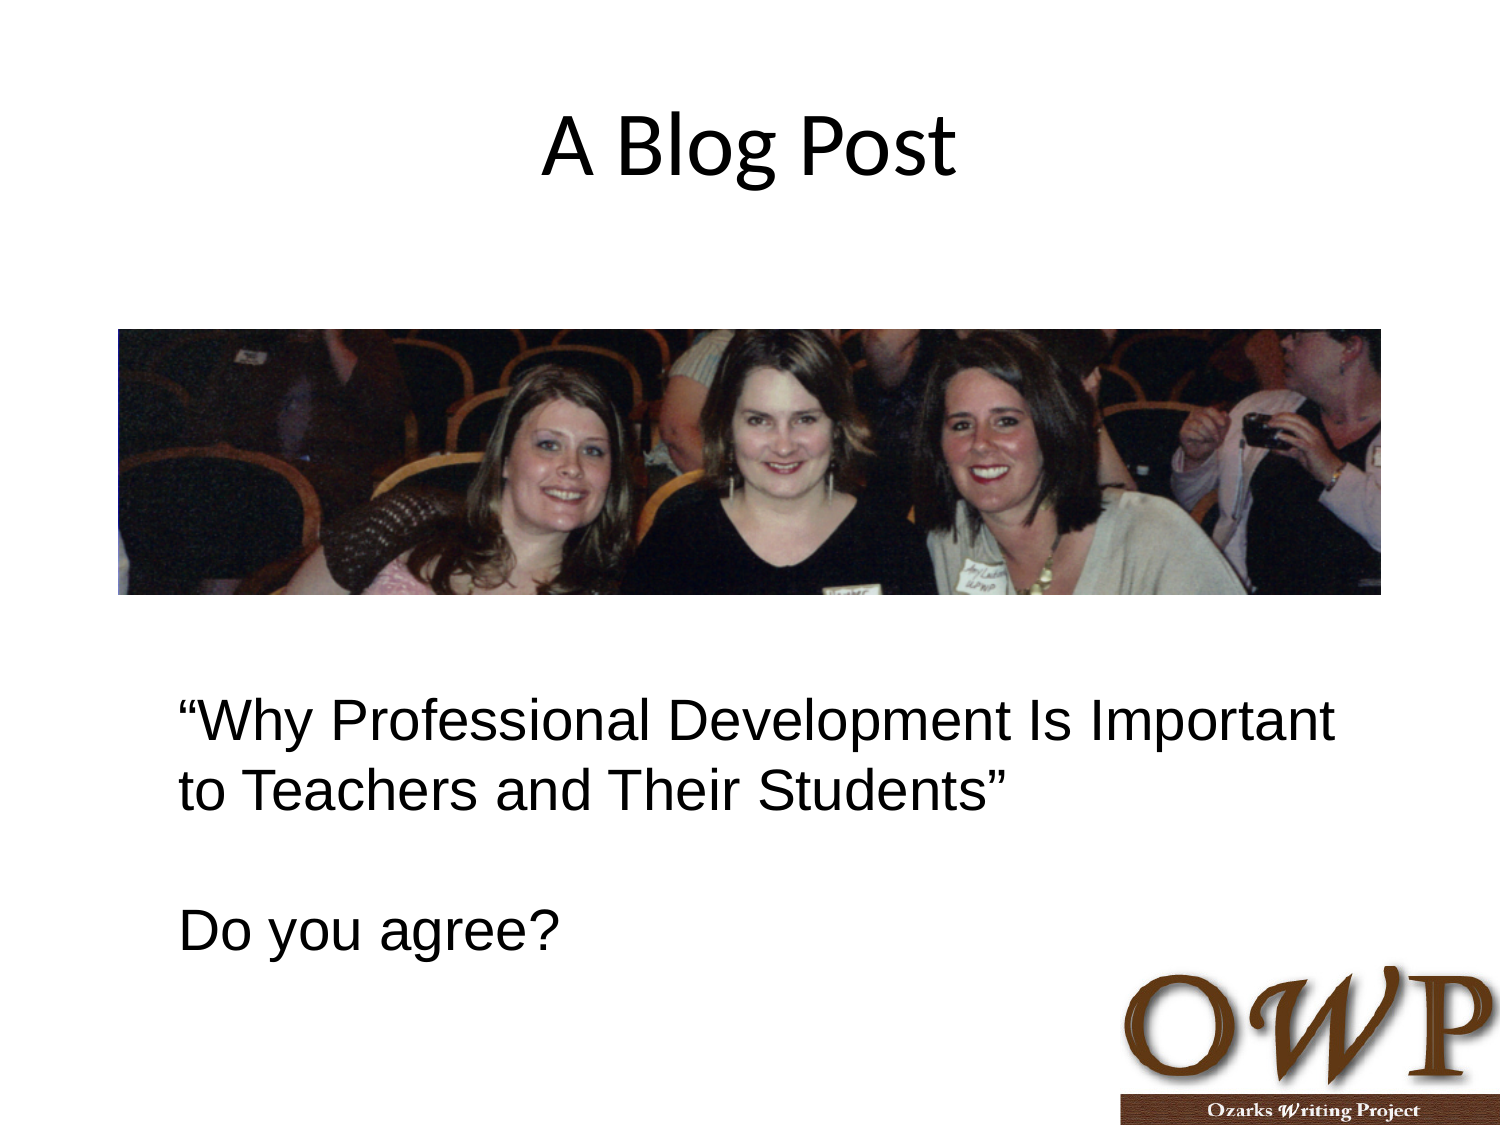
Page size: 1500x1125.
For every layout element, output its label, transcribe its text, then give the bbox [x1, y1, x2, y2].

picture [1120, 957, 1500, 1125]
text_box “Why Professional Development Is Important to Teachers and Their Students” Do you agree? [163, 674, 1425, 970]
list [118, 329, 1382, 596]
title A Blog Post [74, 44, 1426, 233]
